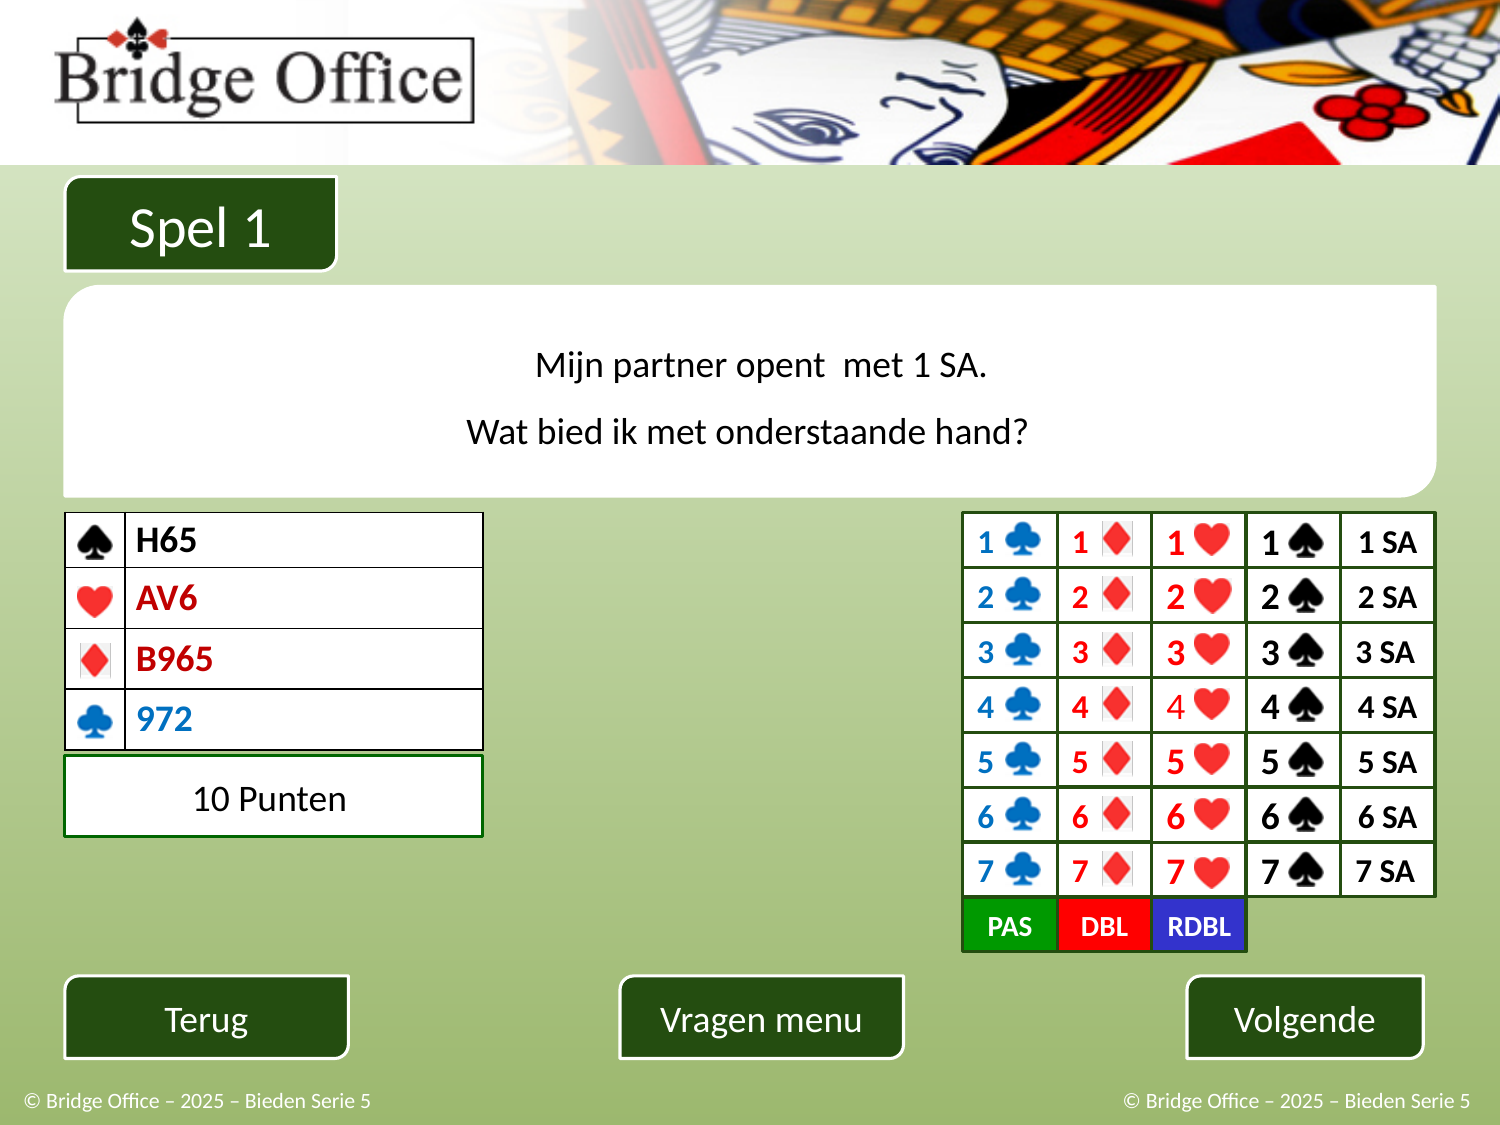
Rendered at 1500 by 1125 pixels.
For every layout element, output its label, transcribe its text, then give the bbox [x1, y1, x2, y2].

text_box 4 [1059, 676, 1150, 734]
text_box 3 SA [1339, 621, 1437, 676]
text_box 6 SA [1339, 786, 1437, 844]
text_box 3 [961, 621, 1056, 676]
picture [1004, 576, 1041, 613]
picture [0, 0, 1500, 166]
text_box Wat bied ik met onderstaande hand? [451, 399, 1072, 460]
text_box 1 [1245, 511, 1342, 569]
table_cell [66, 690, 124, 749]
text_box 7 [1245, 841, 1339, 898]
text_box 2 [961, 569, 1056, 621]
text_box 5 [1153, 734, 1248, 786]
text_box 2 SA [1339, 569, 1437, 621]
picture [1288, 741, 1324, 778]
picture [1194, 633, 1230, 666]
picture [1288, 631, 1324, 668]
picture [1099, 576, 1135, 613]
text_box 6 [1056, 786, 1150, 841]
picture [1288, 686, 1324, 723]
table_cell [66, 568, 124, 628]
picture [1004, 686, 1041, 723]
text_box 4 [961, 676, 1059, 734]
table_header [66, 513, 124, 567]
picture [1193, 798, 1230, 830]
picture [1099, 741, 1135, 778]
text_box 2 [1153, 569, 1245, 621]
text_box 5 SA [1339, 734, 1437, 786]
text_box 6 [1245, 786, 1339, 841]
picture [1099, 796, 1135, 833]
text_box Spel 1 [63, 179, 339, 273]
text_box 1 [1059, 511, 1153, 569]
text_box 6 [961, 786, 1056, 841]
text_box [63, 284, 1437, 498]
text_box 2 [1056, 569, 1153, 621]
picture [1004, 741, 1041, 778]
text_box DBL [1059, 898, 1153, 953]
text_box 3 [1245, 621, 1339, 676]
picture [1288, 796, 1324, 832]
picture [1004, 796, 1041, 833]
text_box PAS [961, 896, 1059, 953]
text_box 1 [1153, 511, 1245, 569]
text_box 1 [961, 511, 1059, 569]
picture [1099, 521, 1135, 558]
table_cell AV6 [126, 568, 482, 628]
text_box © Bridge Office – 2025 – Bieden Serie 5 [8, 1079, 393, 1121]
text_box 7 [1056, 841, 1150, 898]
table_cell [66, 629, 124, 688]
picture [77, 585, 114, 618]
text_box 4 [1245, 676, 1339, 734]
table_header H65 [126, 513, 482, 567]
text_box 1 SA [1342, 511, 1437, 569]
picture [77, 703, 114, 740]
text_box 7 SA [1339, 844, 1437, 898]
text_box 4 SA [1339, 676, 1437, 734]
picture [1193, 523, 1230, 556]
text_box 4 [1150, 676, 1245, 734]
picture [1099, 851, 1135, 887]
text_box 6 [1150, 786, 1245, 841]
text_box 10 Punten [63, 754, 484, 838]
picture [1004, 851, 1041, 887]
picture [1099, 686, 1135, 723]
picture [1288, 576, 1324, 613]
picture [1288, 851, 1324, 887]
picture [1099, 631, 1135, 668]
table_cell 972 [126, 690, 482, 749]
picture [1193, 578, 1232, 614]
text_box 7 [1150, 841, 1245, 898]
text_box RDBL [1153, 898, 1248, 953]
text_box 7 [961, 841, 1056, 896]
picture [77, 643, 114, 679]
text_box 5 [1059, 734, 1153, 786]
text_box Vragen menu [618, 974, 906, 1061]
picture [1004, 631, 1041, 668]
text_box Mijn partner opent met 1 SA. [508, 332, 1015, 393]
text_box 3 [1150, 621, 1245, 676]
text_box Volgende [1185, 974, 1425, 1061]
text_box Terug [63, 974, 350, 1061]
picture [1193, 743, 1230, 776]
picture [1288, 521, 1325, 558]
text_box © Bridge Office – 2025 – Bieden Serie 5 [1107, 1079, 1500, 1121]
table_cell B965 [126, 629, 482, 688]
picture [1193, 857, 1230, 890]
text_box 2 [1245, 569, 1339, 621]
picture [1004, 521, 1041, 558]
picture [1193, 688, 1230, 721]
picture [77, 524, 114, 561]
text_box 3 [1056, 621, 1150, 676]
text_box 5 [961, 734, 1059, 786]
text_box 5 [1248, 734, 1339, 786]
